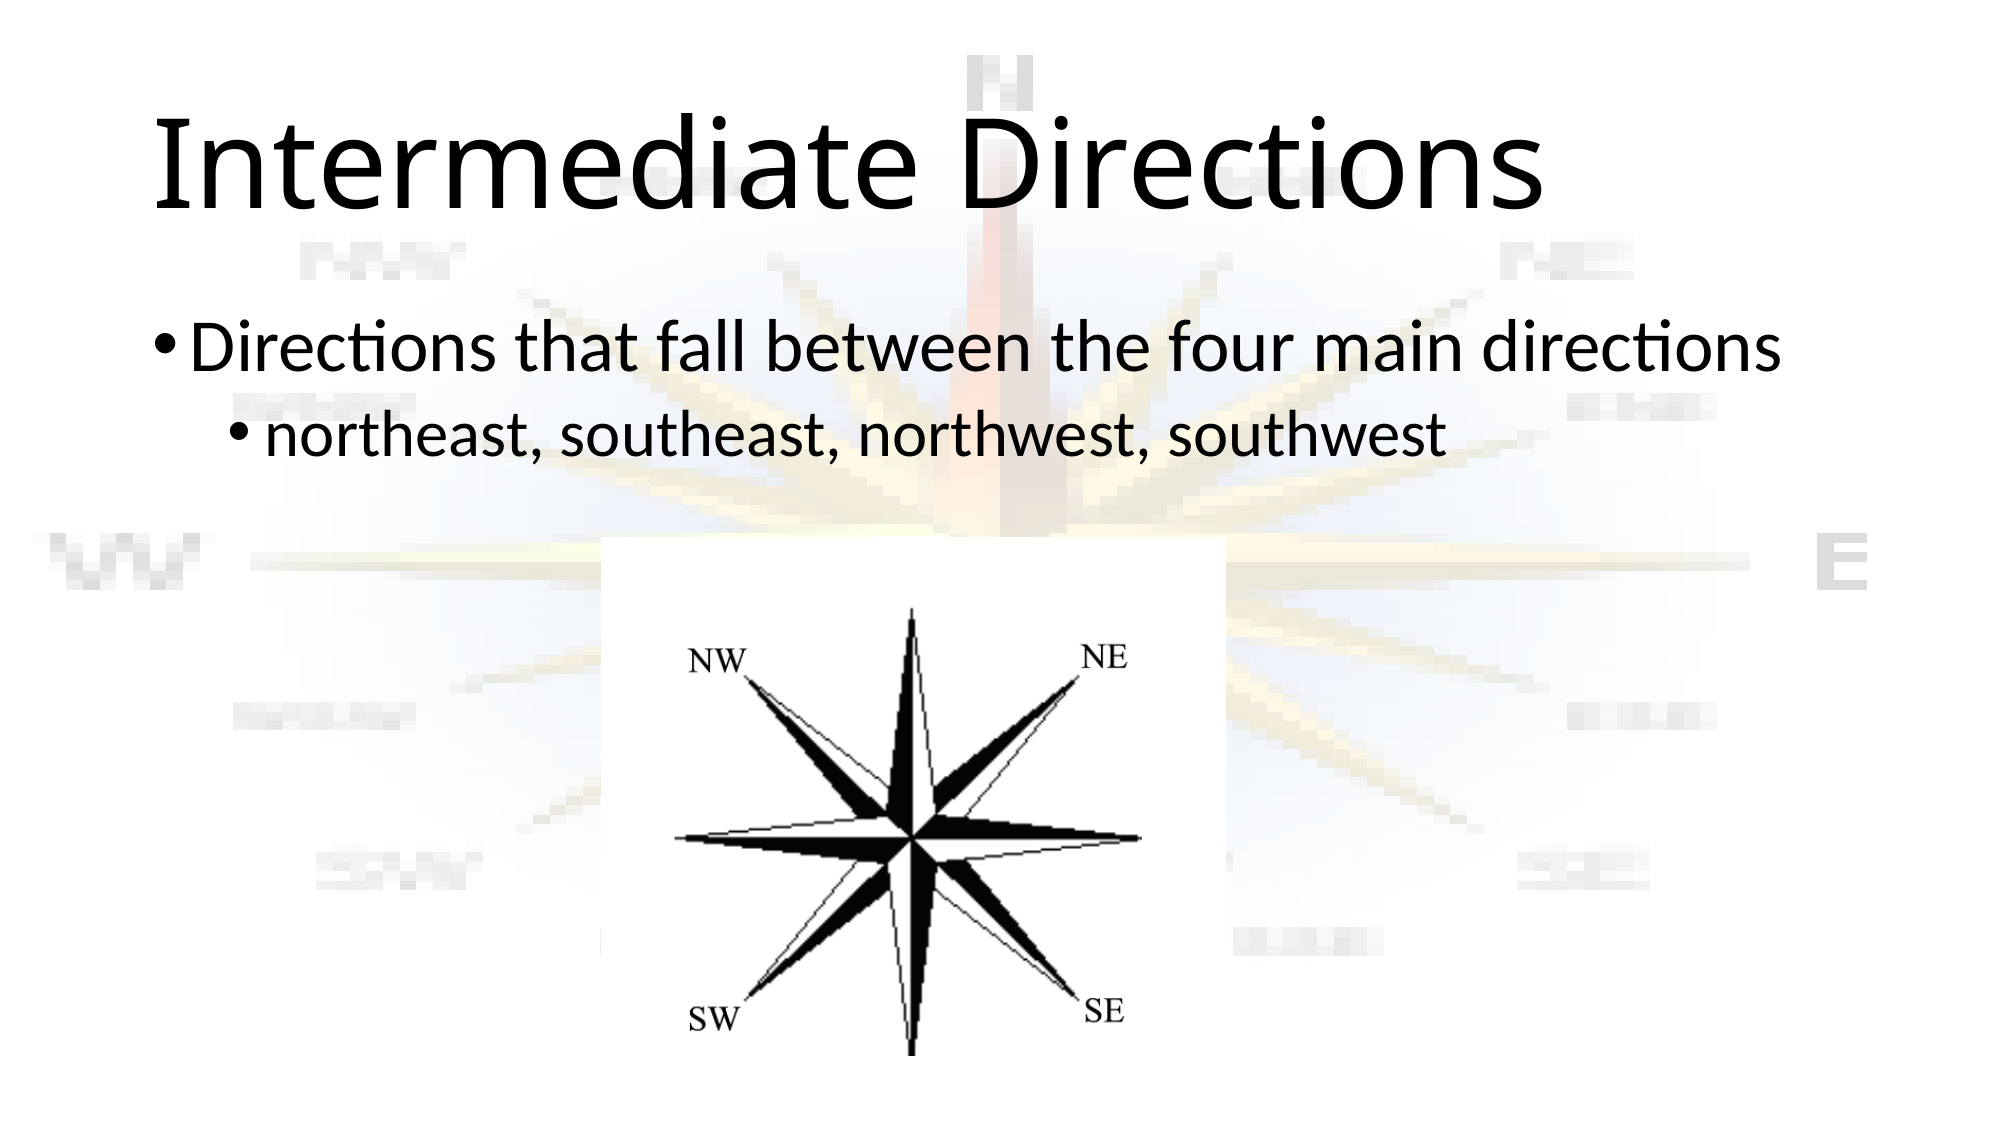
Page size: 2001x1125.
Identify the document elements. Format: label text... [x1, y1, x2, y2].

picture [601, 537, 1226, 1125]
title Intermediate Directions [137, 59, 1863, 278]
list Directions that fall between the four main directions northeast, southeast, northwest, southwest [137, 299, 1863, 1014]
